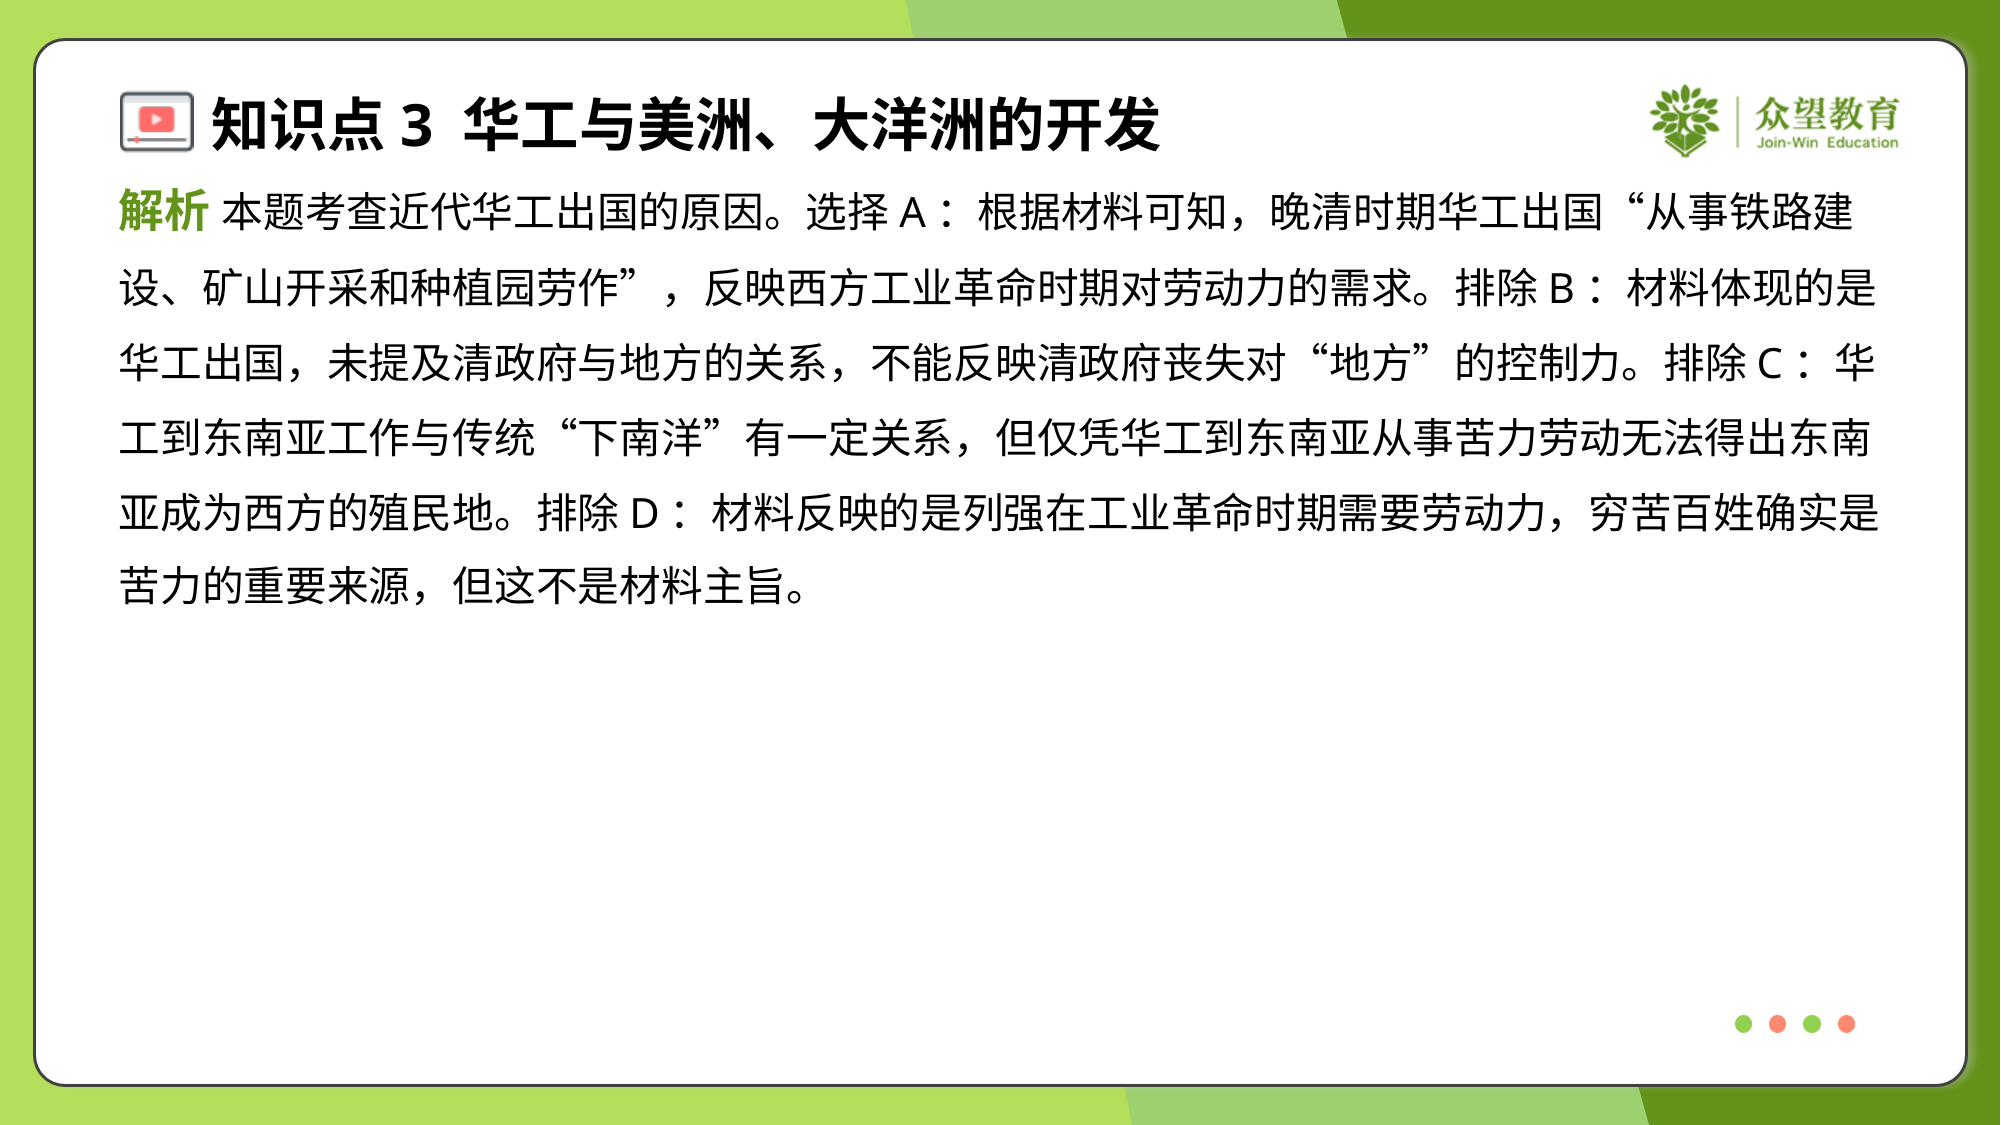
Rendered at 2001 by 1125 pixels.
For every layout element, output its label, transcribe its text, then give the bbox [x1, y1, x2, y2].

text_box 解析 本题考查近代华工出国的原因。选择A：根据材料可知，晚清时期华工出国“从事铁路建 设、矿山开采和种植园劳作”，反映西方工业革命时期对劳动力的需求。排除B：材料体现的是 华工出国，未提及清政府与地方的关系，不能反映清政府丧失对“地方”的控制力。排除C：华 工到东南亚工作与传统“下南洋”有一定关系，但仅凭华工到东南亚从事苦力劳动无法得出东南 亚成为西方的殖民地。排除D：材料反映的是列强在工业革命时期需要劳动力，穷苦百姓确实是 苦力的重要来源，但这不是材料主旨。 [118, 159, 1883, 602]
picture [0, 0, 2000, 1125]
